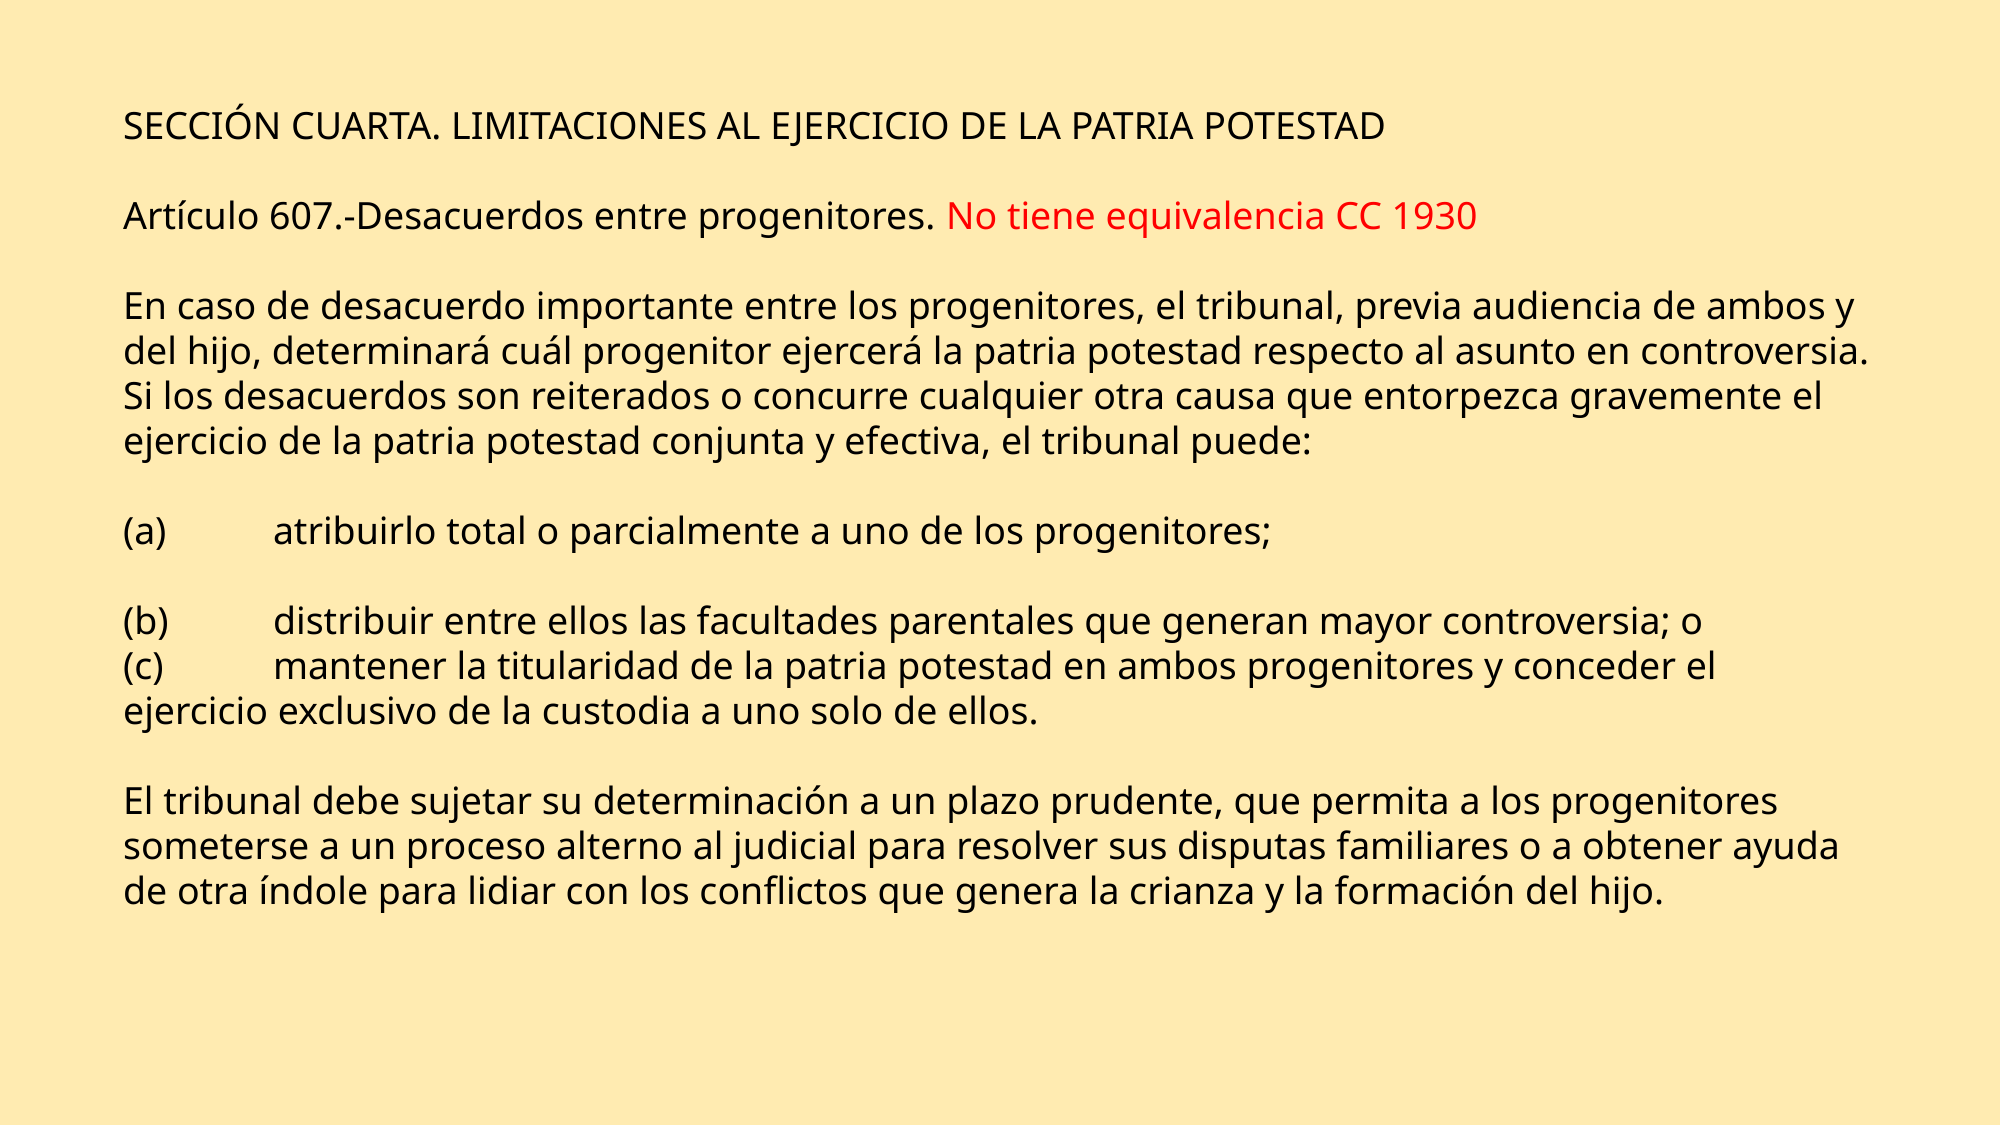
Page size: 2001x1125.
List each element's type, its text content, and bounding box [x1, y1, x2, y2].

text_box SECCIÓN CUARTA. LIMITACIONES AL EJERCICIO DE LA PATRIA POTESTAD Artículo 607.-Desacuerdos entre progenitores. No tiene equivalencia CC 1930 En caso de desacuerdo importante entre los progenitores, el tribunal, previa audiencia de ambos y del hijo, determinará cuál progenitor ejercerá la patria potestad respecto al asunto en controversia. Si los desacuerdos son reiterados o concurre cualquier otra causa que entorpezca gravemente el ejercicio de la patria potestad conjunta y efectiva, el tribunal puede: (a) atribuirlo total o parcialmente a uno de los progenitores; (b) distribuir entre ellos las facultades parentales que generan mayor controversia; o (c) mantener la titularidad de la patria potestad en ambos progenitores y conceder el ejercicio exclusivo de la custodia a uno solo de ellos. El tribunal debe sujetar su determinación a un plazo prudente, que permita a los progenitores someterse a un proceso alterno al judicial para resolver sus disputas familiares o a obtener ayuda de otra índole para lidiar con los conflictos que genera la crianza y la formación del hijo. [108, 94, 1888, 965]
